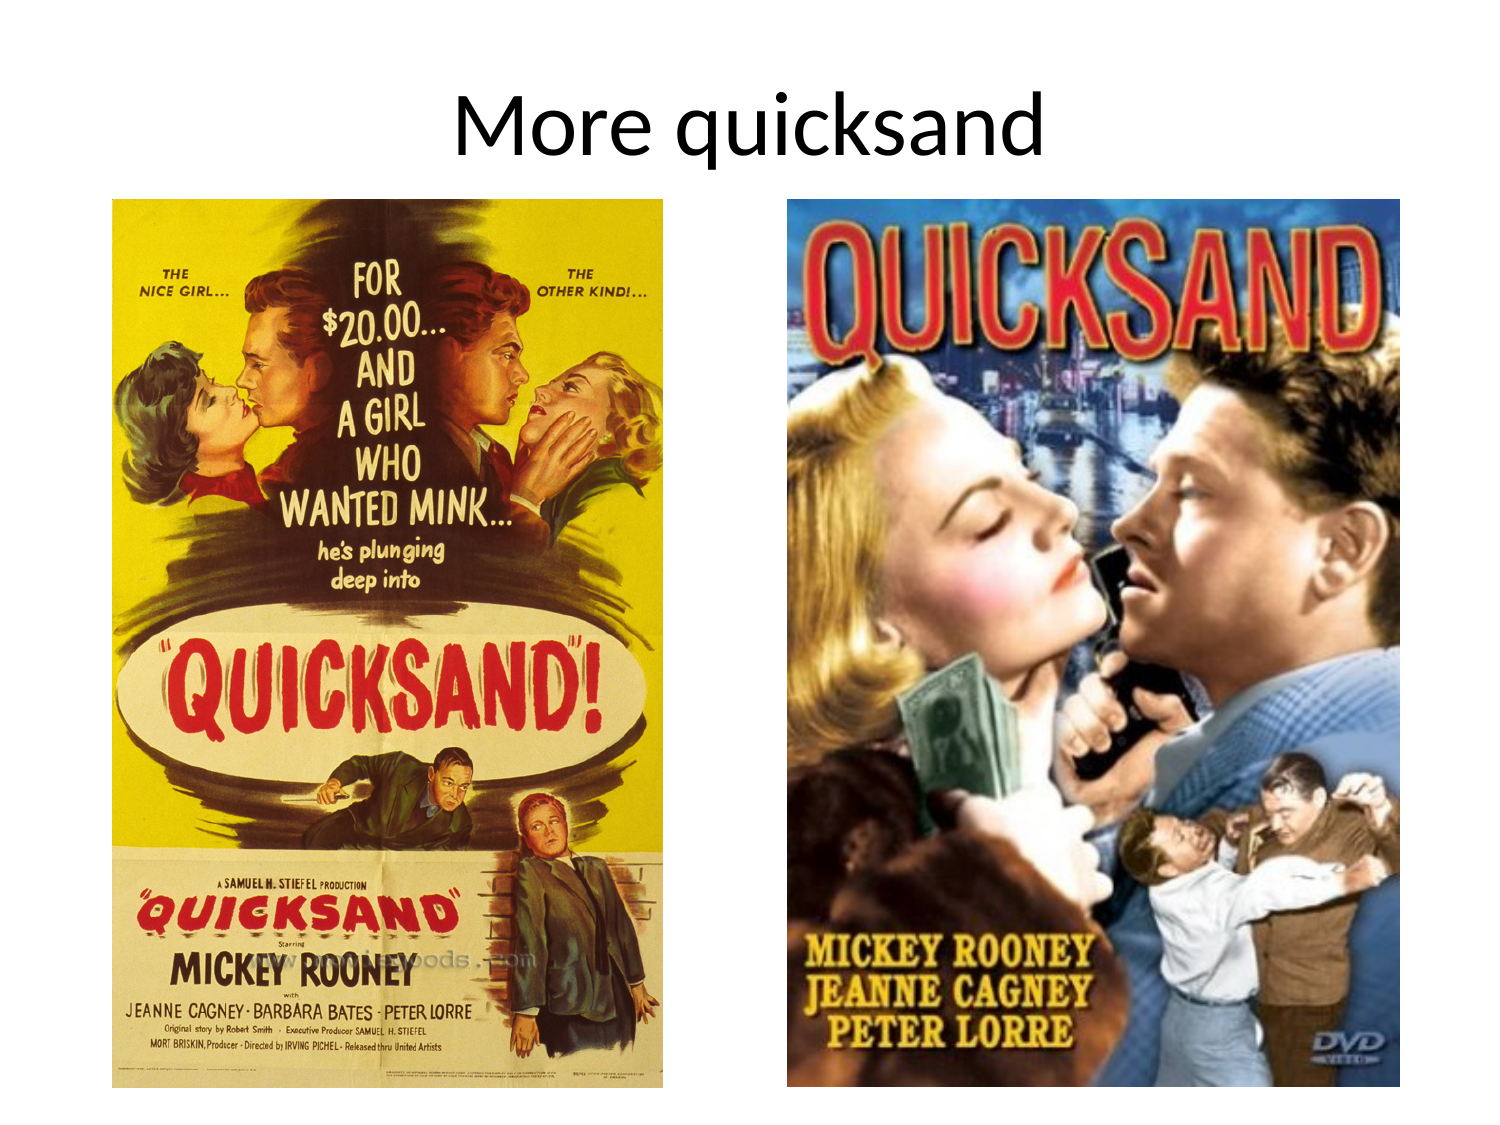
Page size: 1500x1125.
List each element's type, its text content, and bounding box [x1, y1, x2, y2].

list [112, 199, 663, 1088]
title More quicksand [75, 24, 1425, 213]
picture [787, 199, 1401, 1088]
